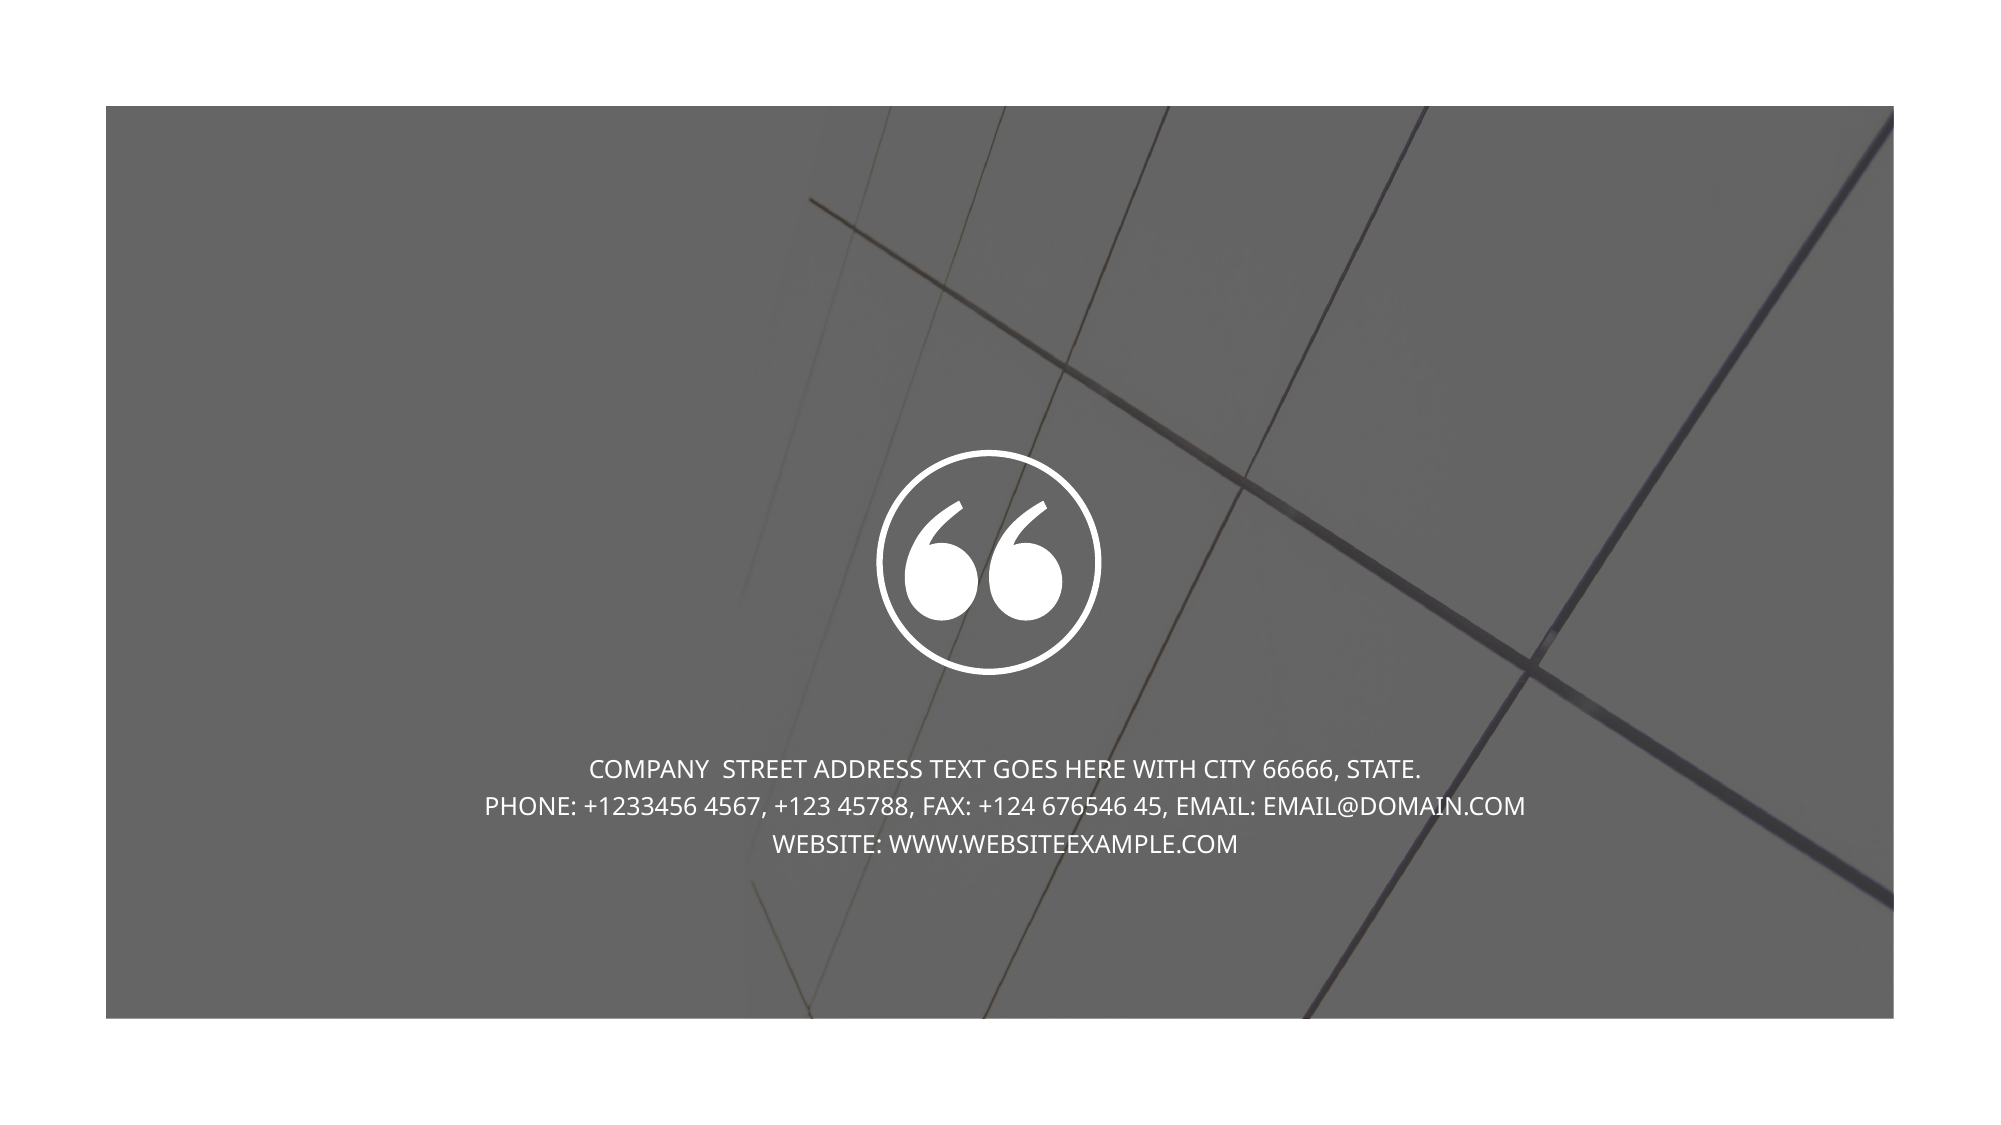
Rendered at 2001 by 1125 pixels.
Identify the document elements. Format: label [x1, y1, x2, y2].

text_box [879, 453, 1099, 672]
picture [106, 106, 1894, 1019]
